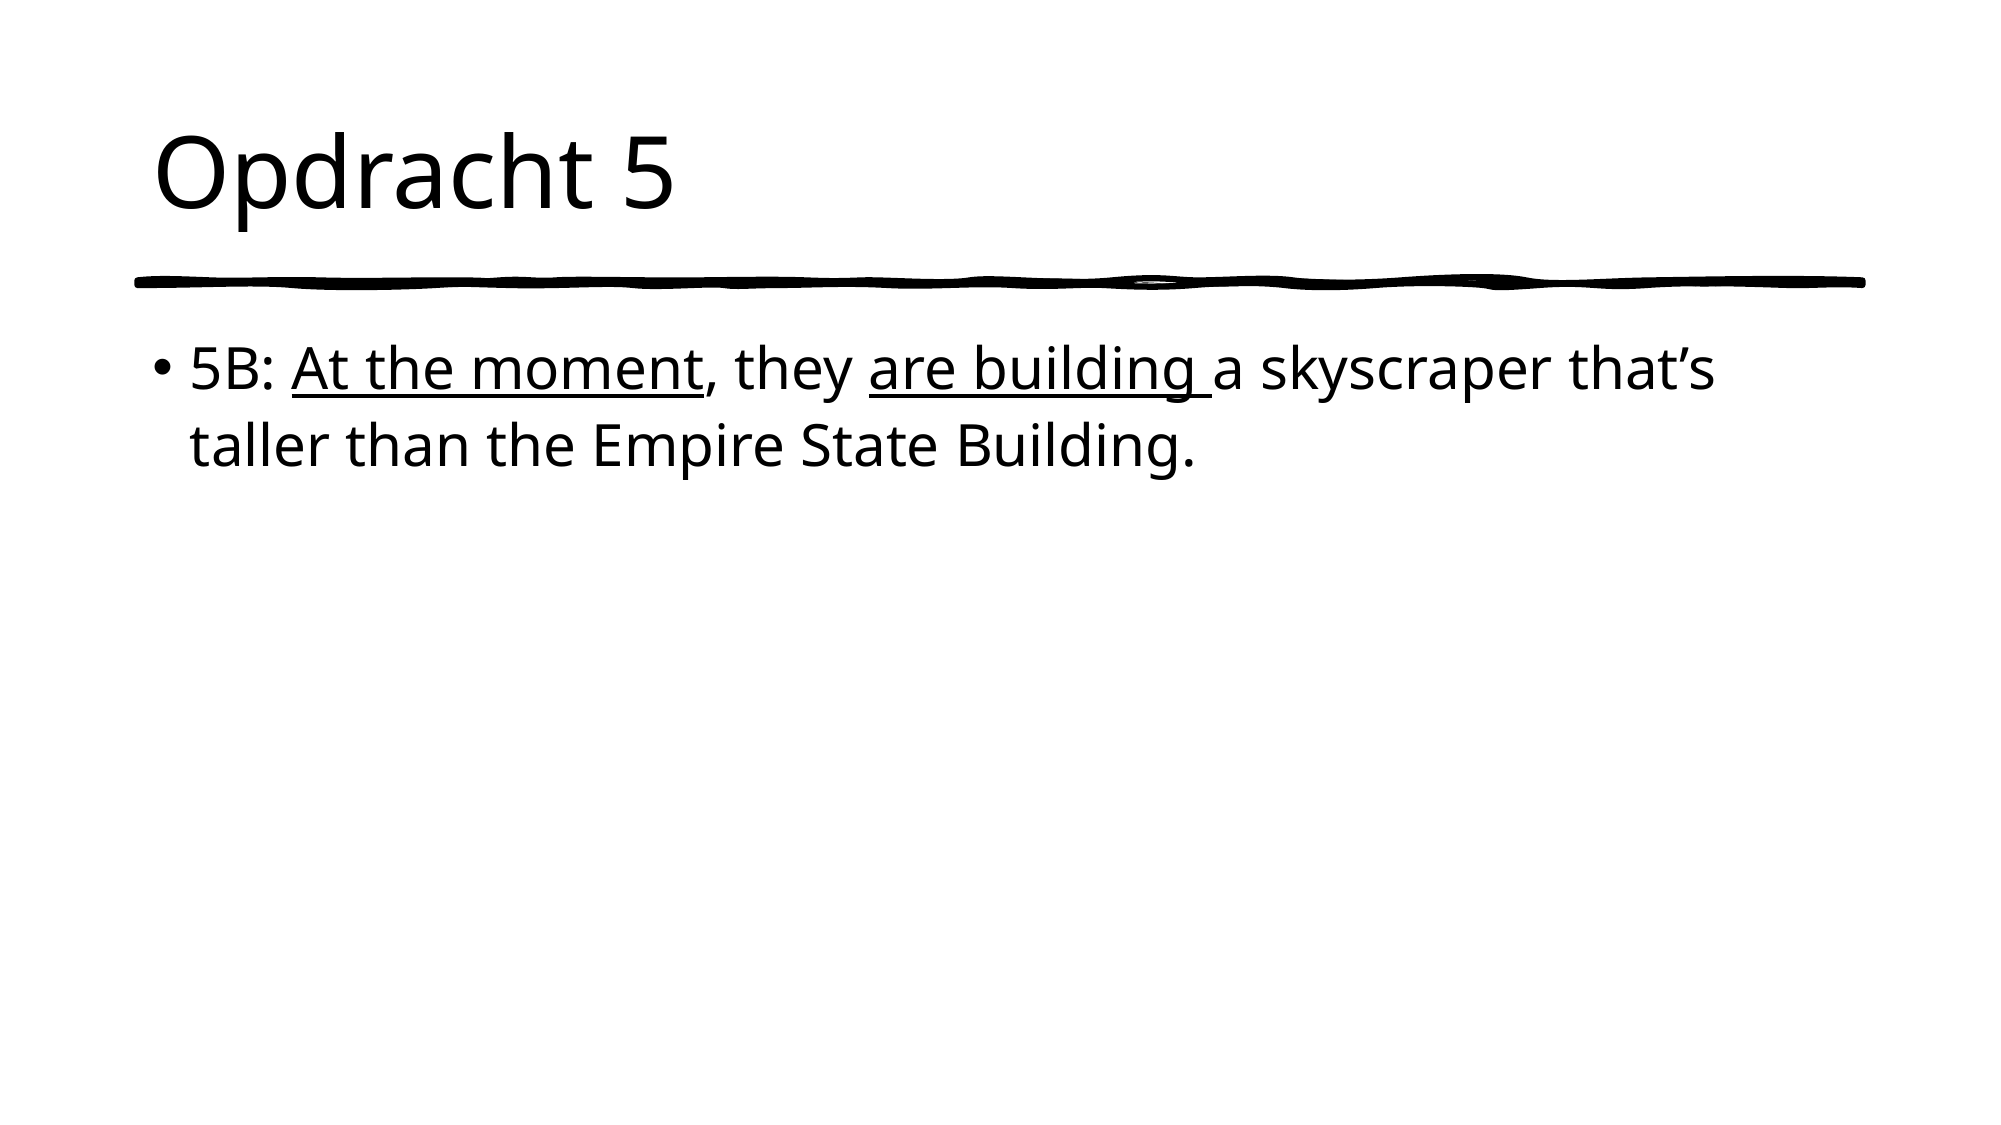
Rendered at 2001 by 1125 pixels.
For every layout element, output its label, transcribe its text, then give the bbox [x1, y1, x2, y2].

list 5B: At the moment, they are building a skyscraper that’s taller than the Empire State Building. [137, 316, 1863, 1014]
title Opdracht 5 [137, 59, 1863, 278]
